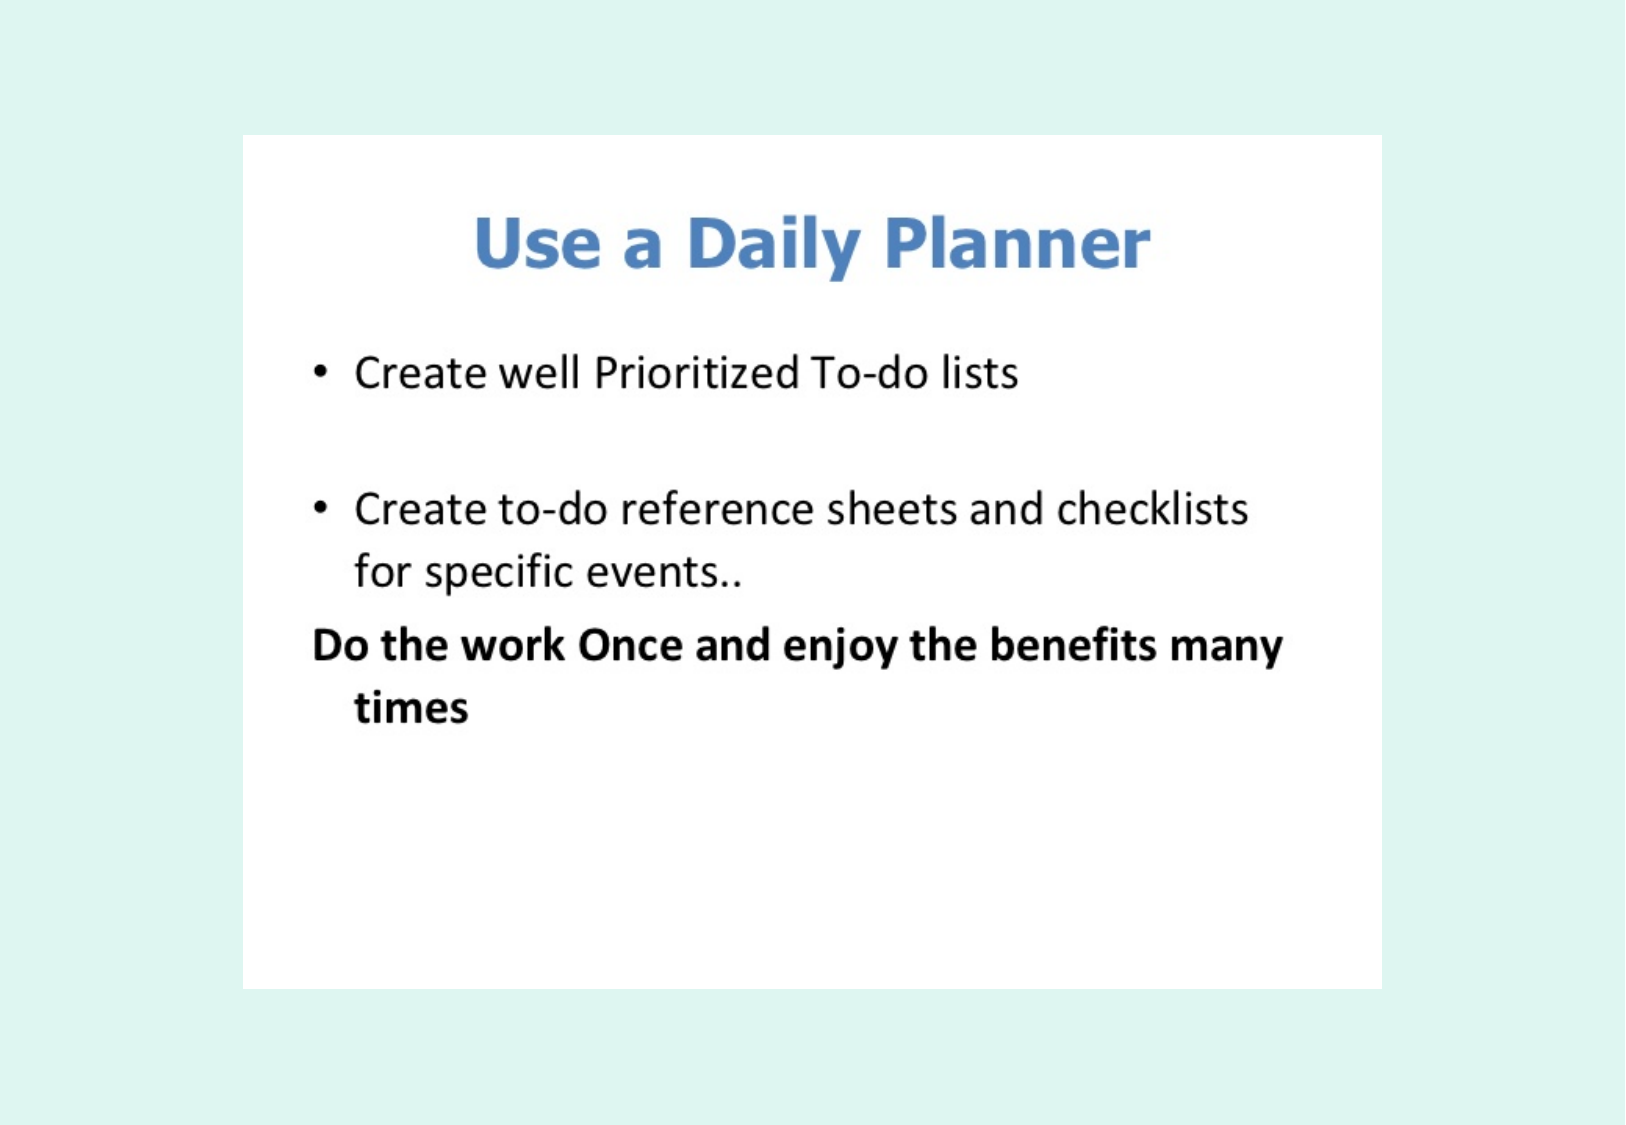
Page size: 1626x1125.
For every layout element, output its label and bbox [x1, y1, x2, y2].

picture [243, 135, 1382, 990]
